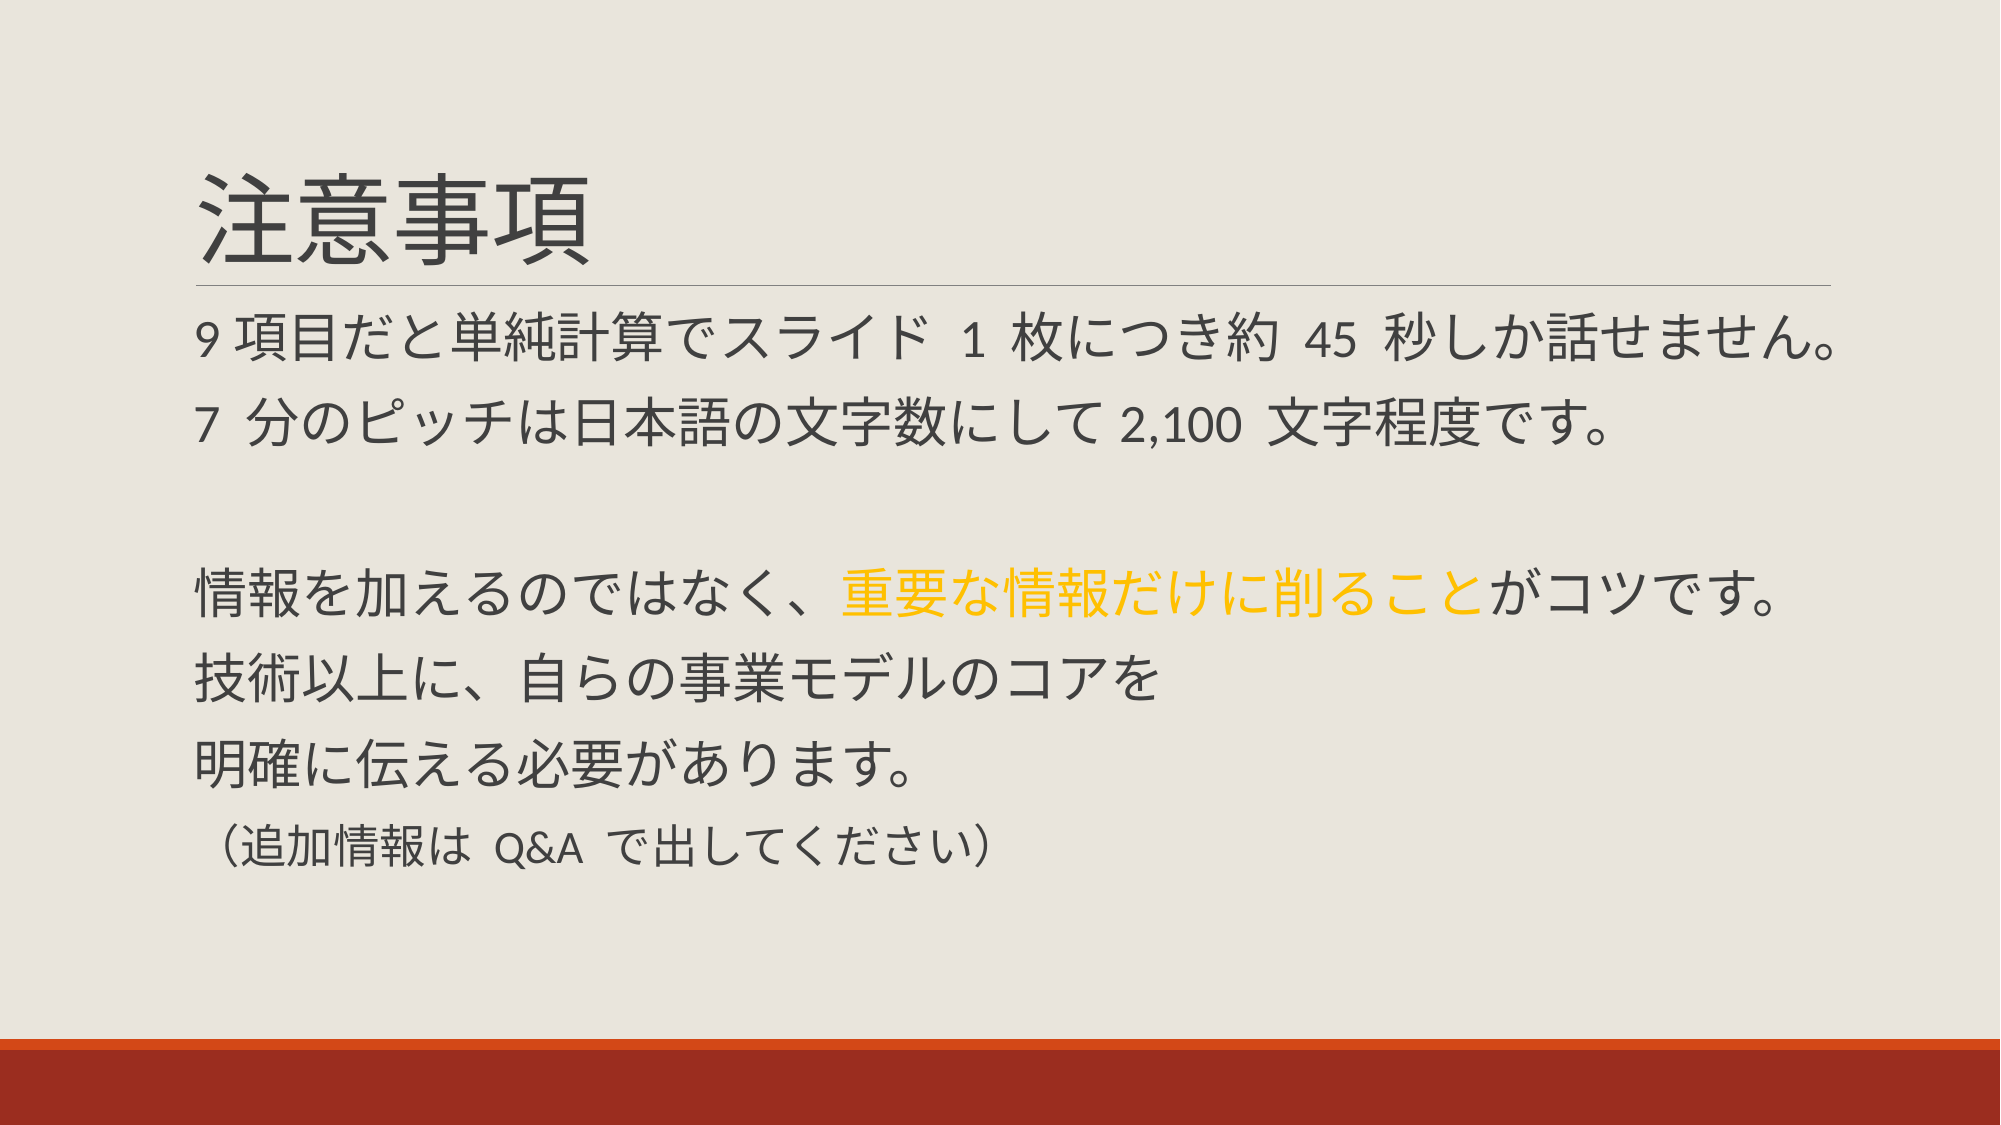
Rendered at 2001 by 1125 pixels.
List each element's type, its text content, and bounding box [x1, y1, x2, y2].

list 9項目だと単純計算でスライド 1 枚につき約 45 秒しか話せません。 7 分のピッチは日本語の文字数にして2,100 文字程度です。 情報を加えるのではなく、重要な情報だけに削ることがコツです。 技術以上に、自らの事業モデルのコアを 明確に伝える必要があります。 （追加情報は Q&A で出してください） [180, 302, 1830, 963]
title 注意事項 [180, 47, 1830, 285]
